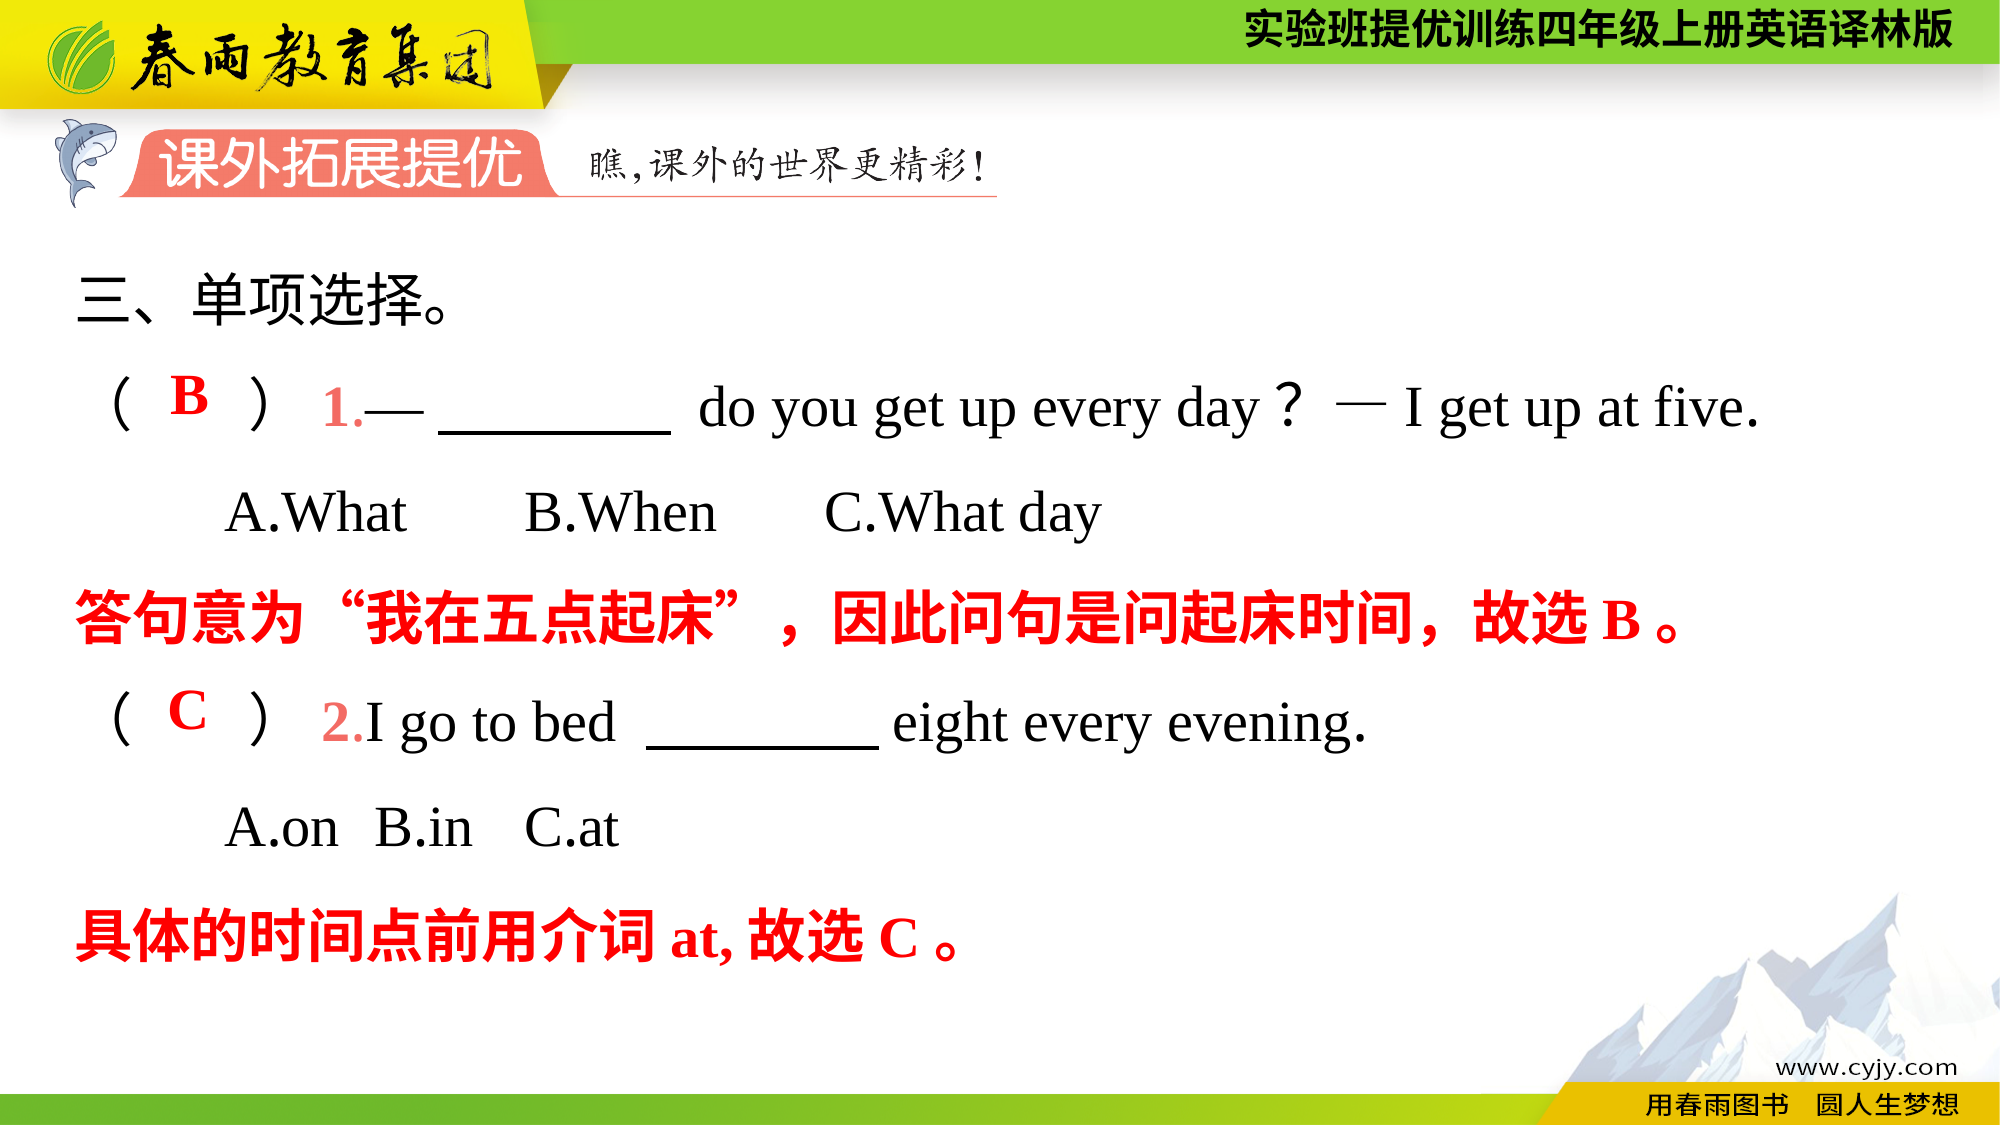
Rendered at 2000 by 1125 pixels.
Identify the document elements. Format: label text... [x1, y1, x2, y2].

text_box 具体的时间点前用介词at,故选C。 [59, 856, 1944, 977]
text_box B [155, 348, 225, 434]
list 三、单项选择。 （ ）1.— do you get up every day？—I get up at five. A.What B.When C.What day （ ）2.I go to bed eight every evening. A.on B.in C.at [59, 659, 1944, 856]
picture [0, 0, 2000, 1125]
list 三、单项选择。 （ ）1.— do you get up every day？—I get up at five. A.What B.When C.What day （ ）2.I go to bed eight every evening. A.on B.in C.at [59, 221, 1944, 538]
text_box 答句意为“我在五点起床”，因此问句是问起床时间，故选B。 [59, 538, 1944, 659]
text_box C [152, 664, 225, 749]
